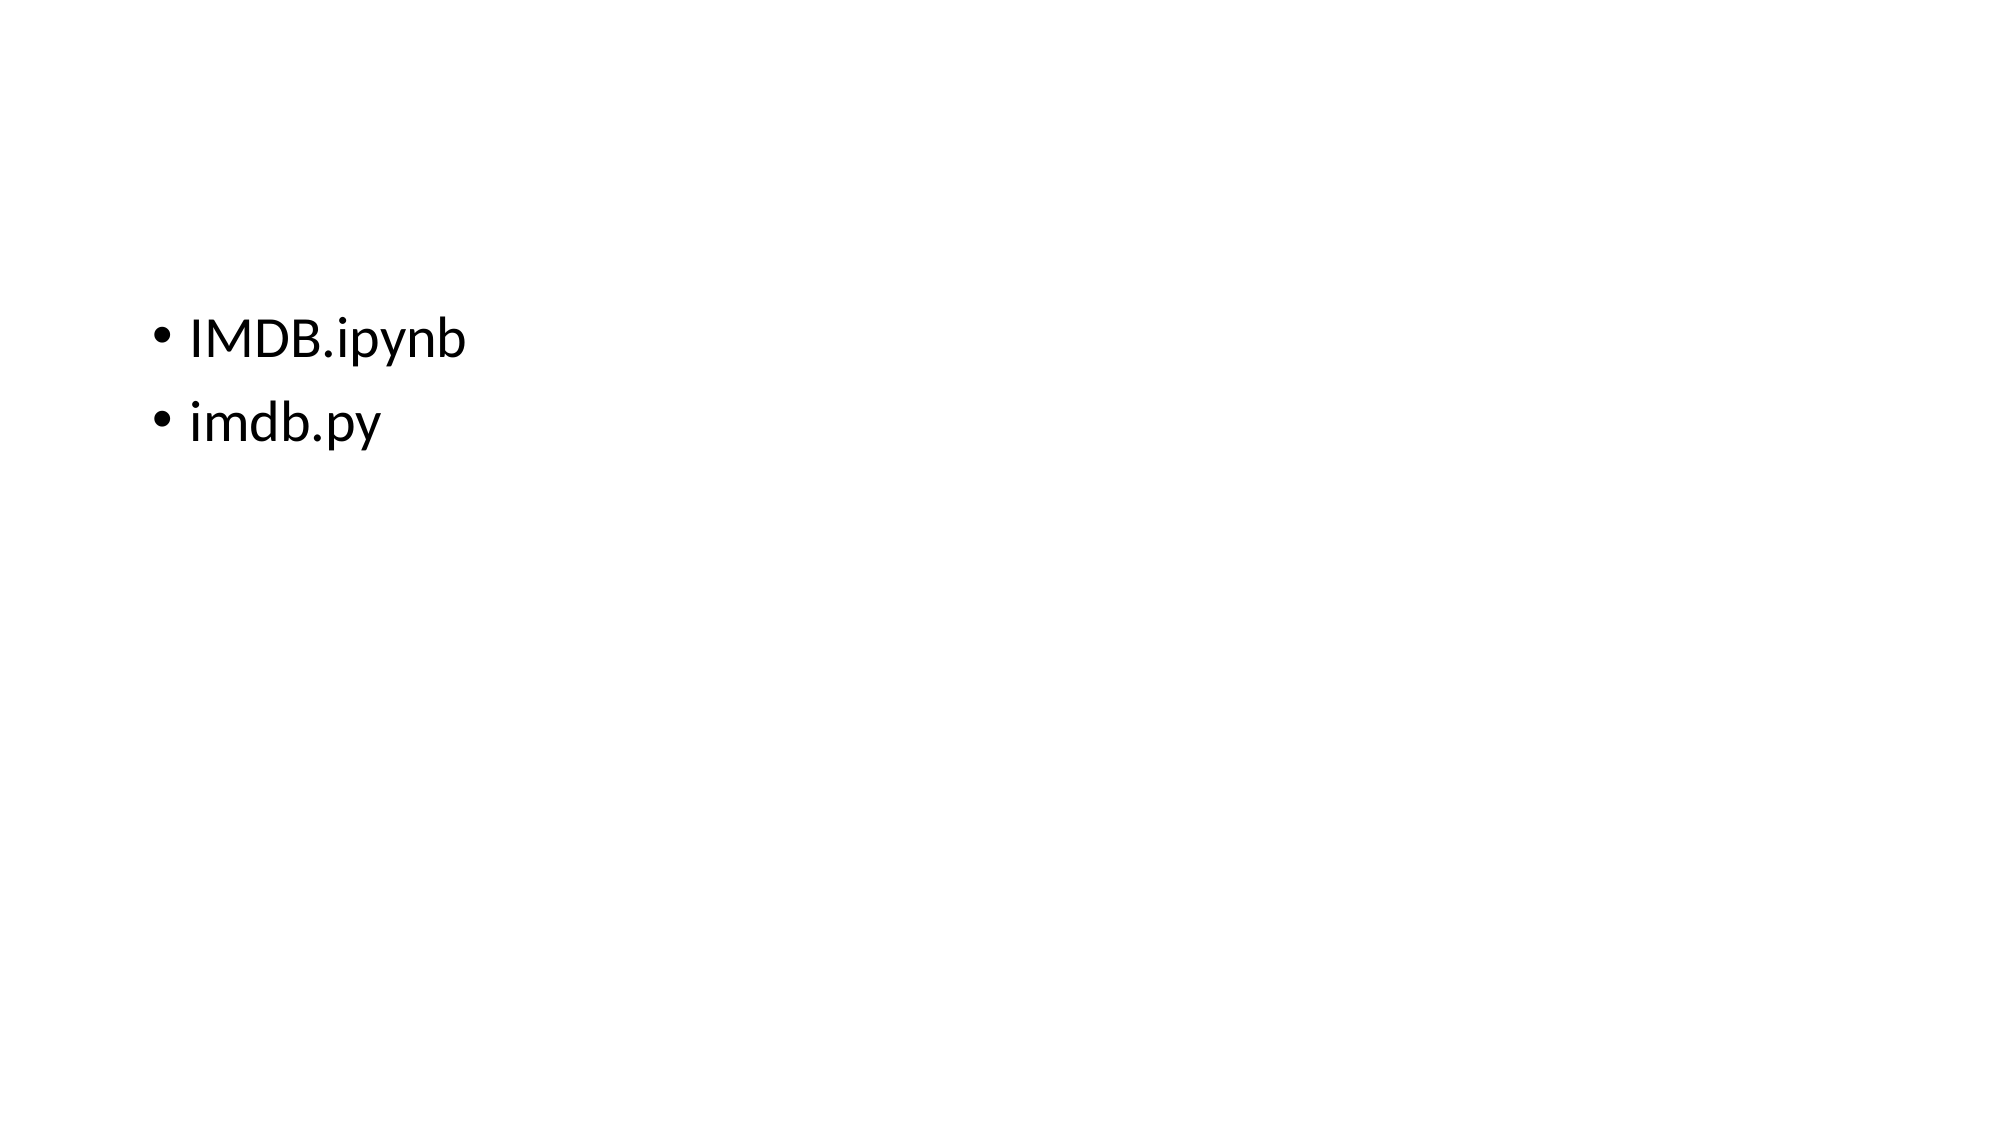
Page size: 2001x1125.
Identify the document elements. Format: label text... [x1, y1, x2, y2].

list IMDB.ipynb imdb.py [137, 299, 1863, 1014]
